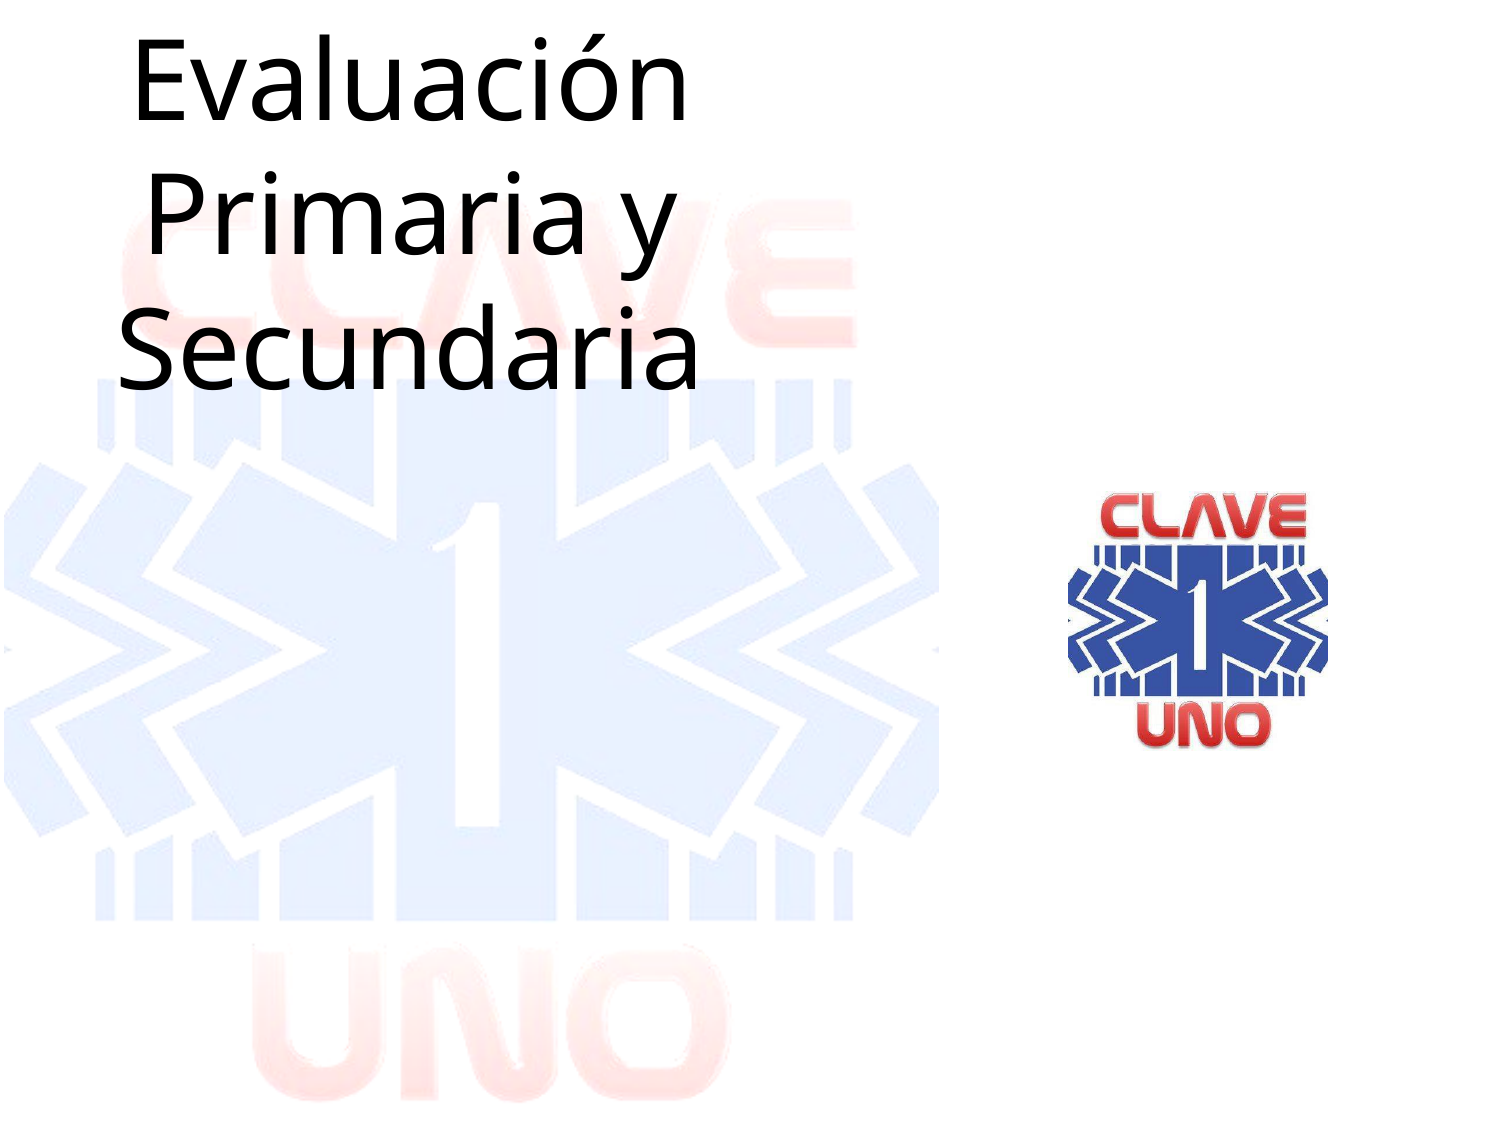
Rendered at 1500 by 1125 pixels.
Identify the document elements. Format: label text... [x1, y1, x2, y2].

text_box Evaluación Primaria y Secundaria [0, 0, 821, 186]
picture [3, 184, 940, 1121]
picture [1068, 491, 1329, 751]
